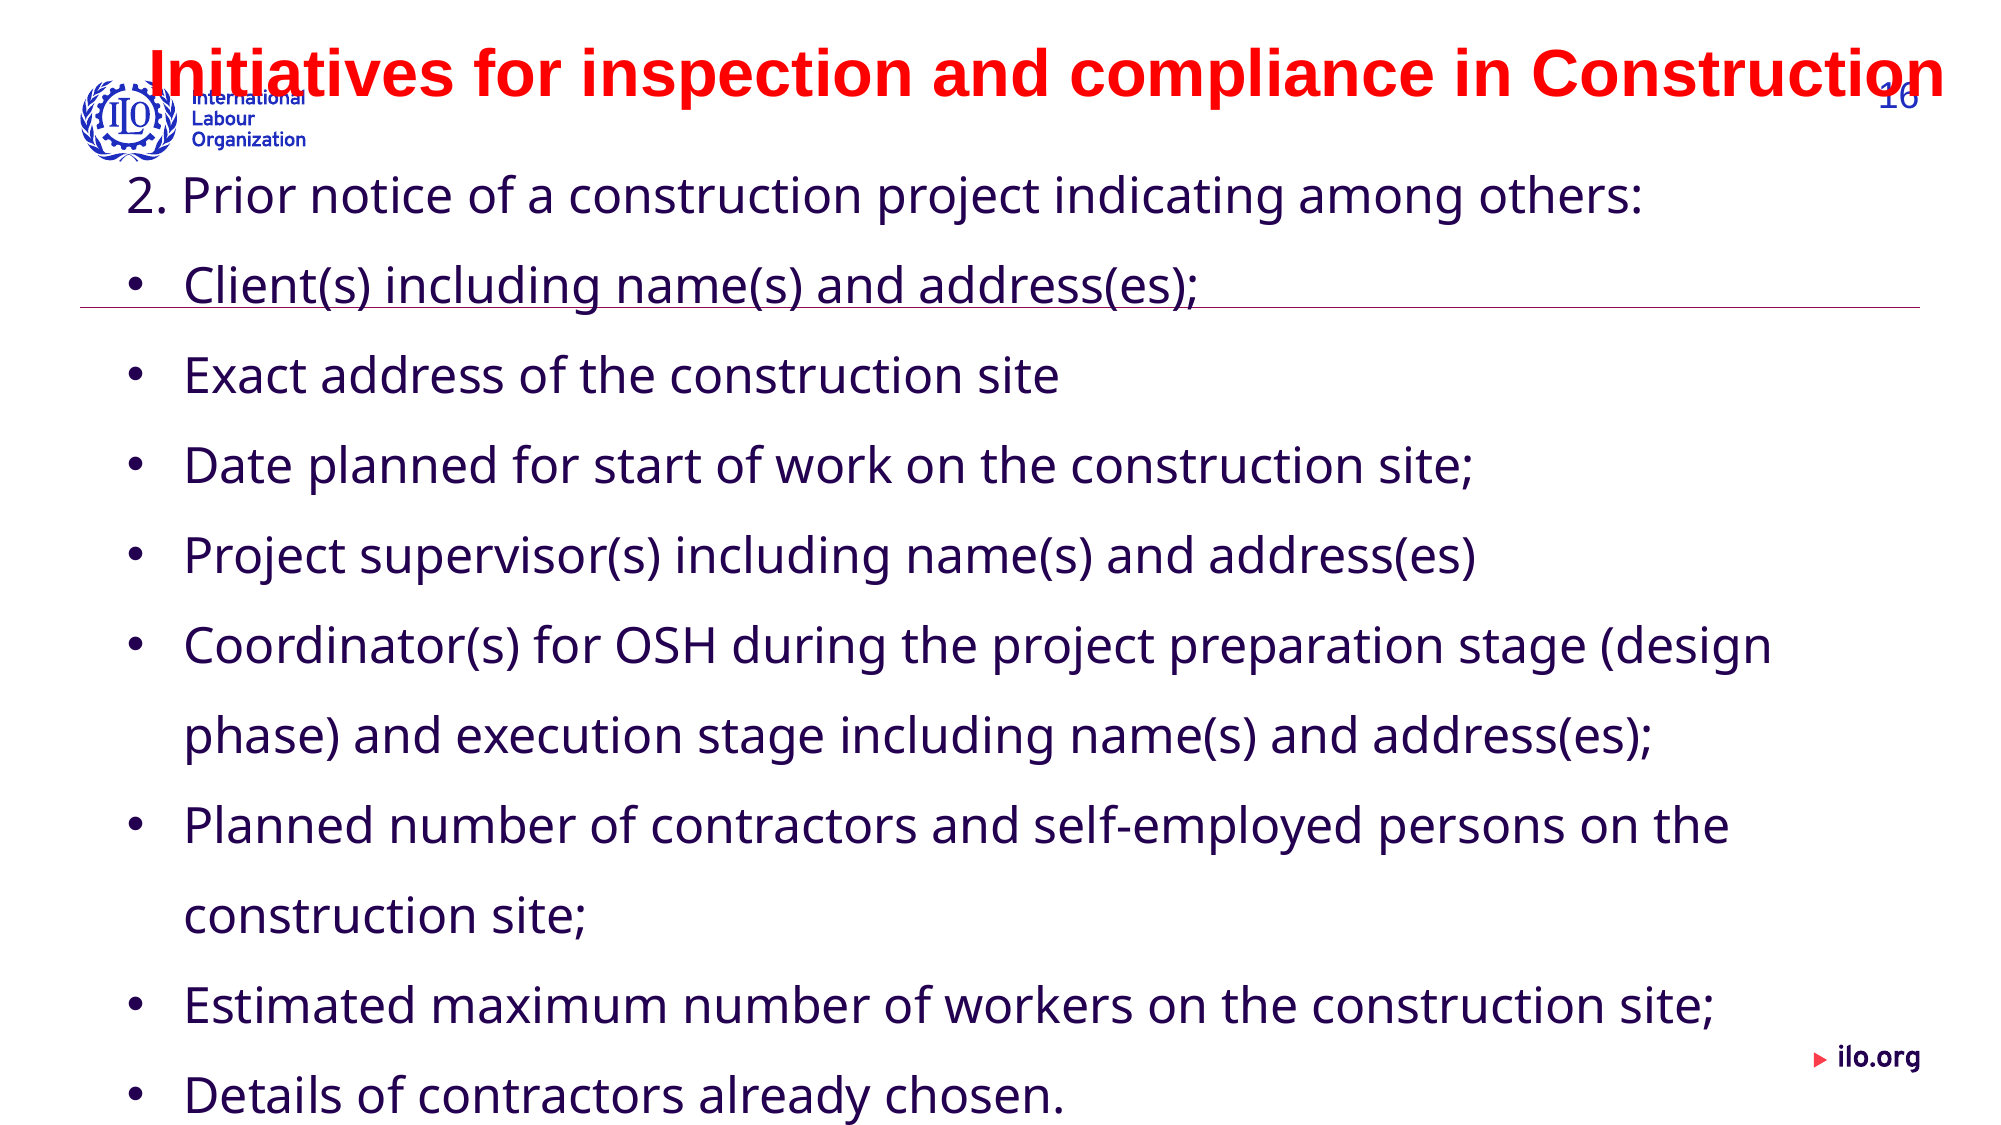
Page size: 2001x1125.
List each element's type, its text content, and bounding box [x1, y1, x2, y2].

text_box Initiatives for inspection and compliance in Construction [133, 22, 1971, 117]
text_box 2. Prior notice of a construction project indicating among others: Client(s) including name(s) and address(es); Exact address of the construction site Date planned for start of work on the construction site; Project supervisor(s) including name(s) and address(es) Coordinator(s) for OSH during the project preparation stage (design phase) and execution stage including name(s) and address(es); Planned number of contractors and self-employed persons on the construction site; Estimated maximum number of workers on the construction site; Details of contractors already chosen. [112, 126, 1937, 1125]
